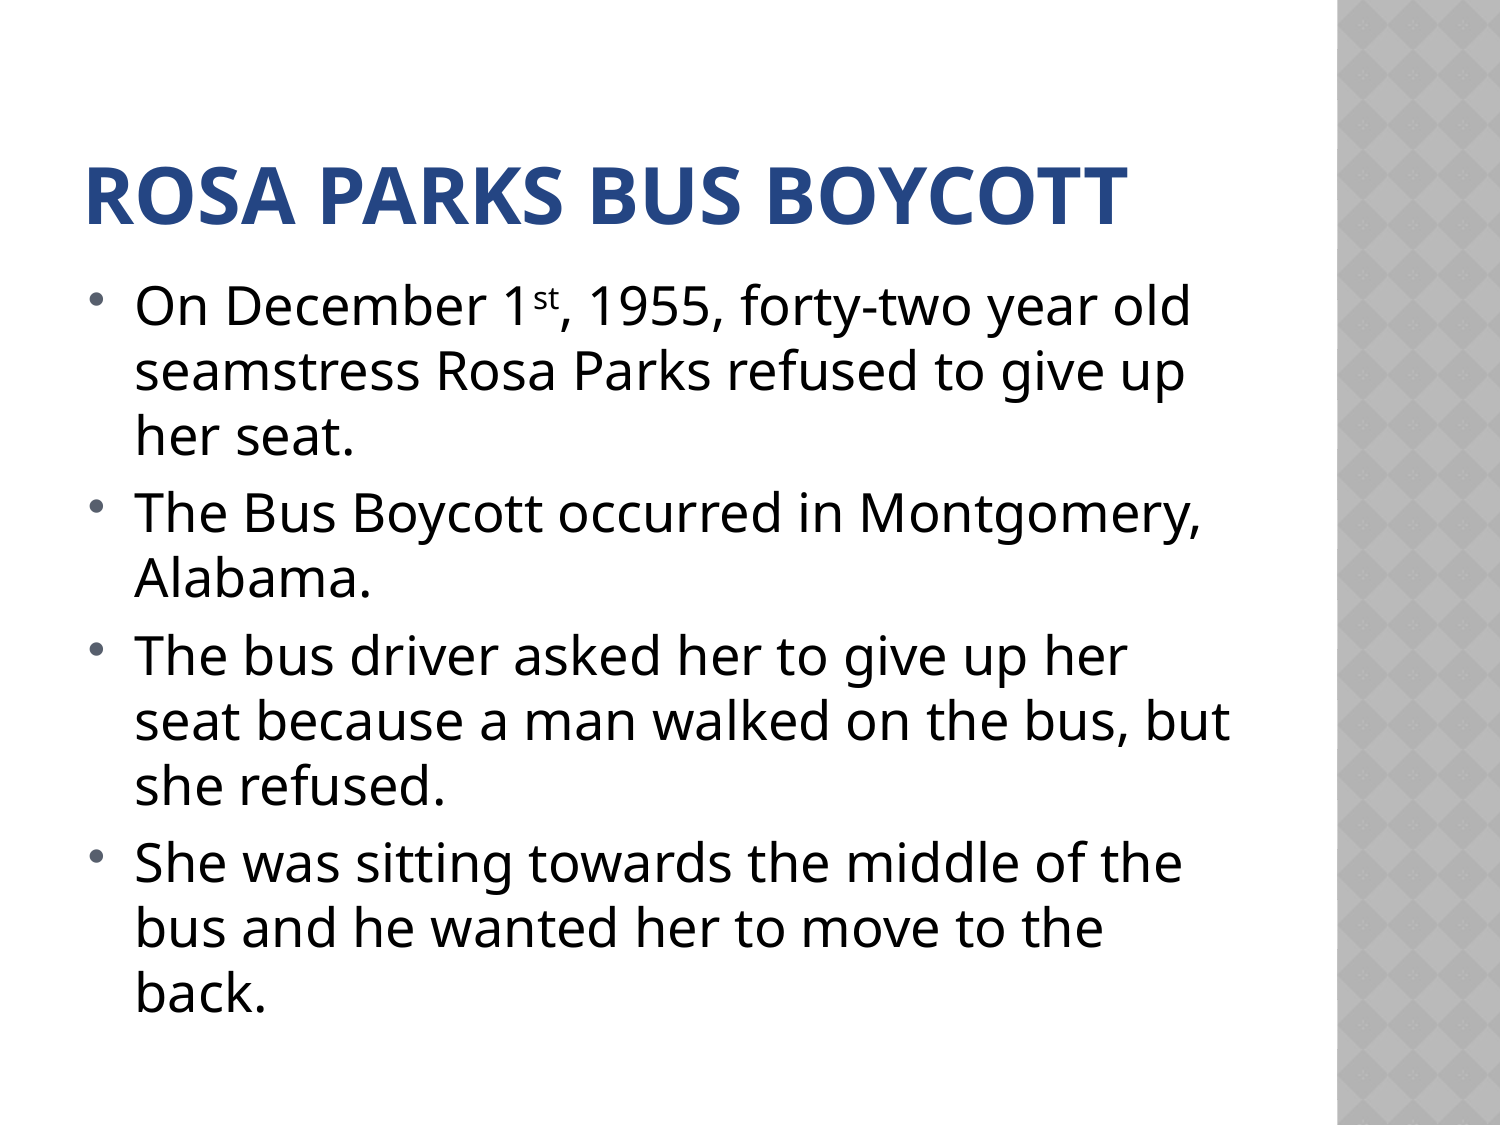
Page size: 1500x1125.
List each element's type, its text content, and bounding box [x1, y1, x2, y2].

title Rosa Parks Bus boycott [75, 52, 1263, 240]
list On December 1st, 1955, forty-two year old seamstress Rosa Parks refused to give up her seat. The Bus Boycott occurred in Montgomery, Alabama. The bus driver asked her to give up her seat because a man walked on the bus, but she refused. She was sitting towards the middle of the bus and he wanted her to move to the back. [75, 264, 1263, 1059]
